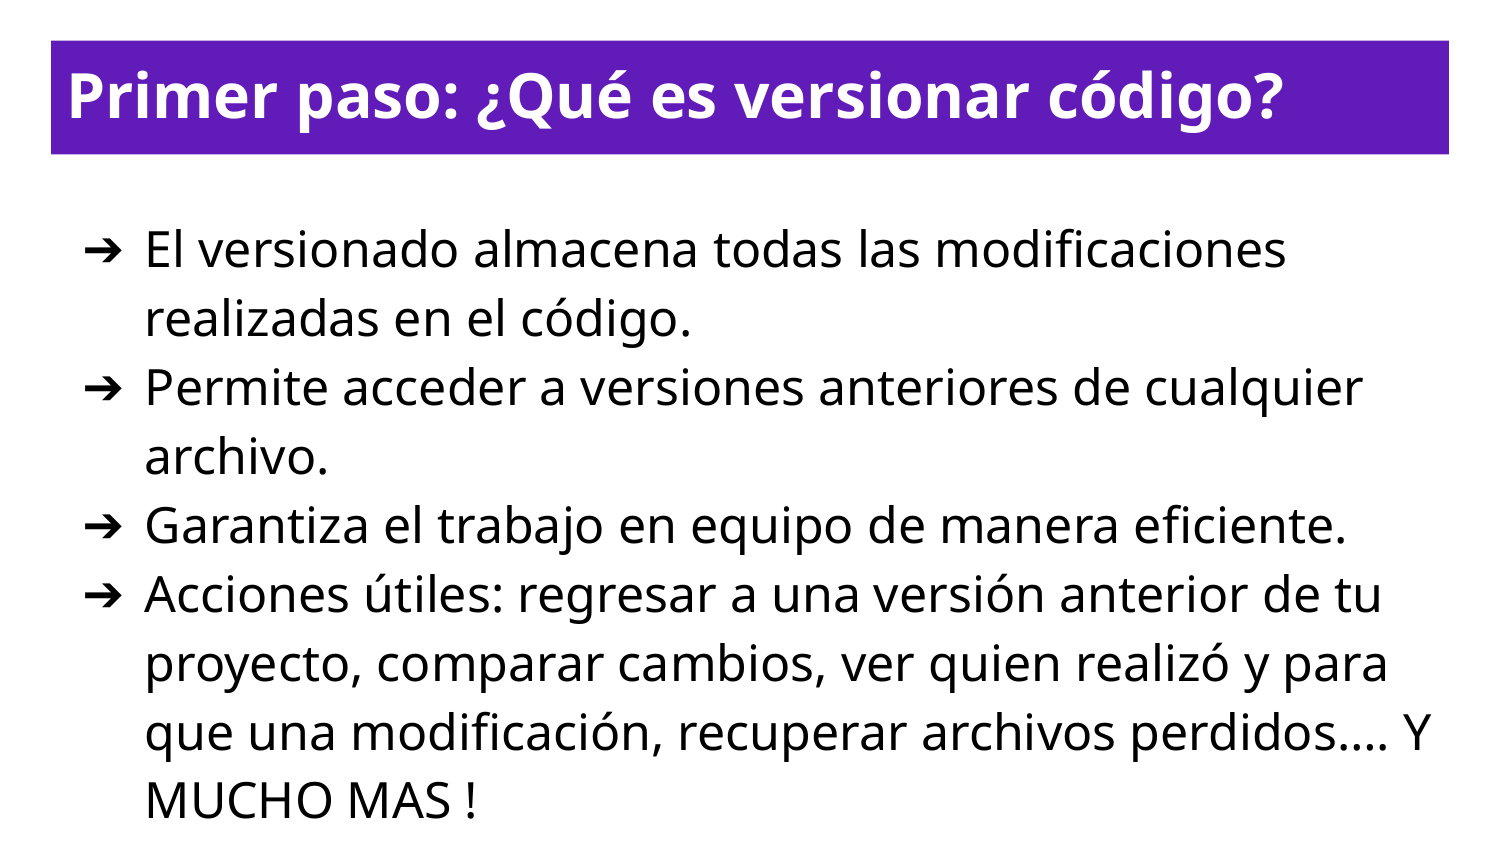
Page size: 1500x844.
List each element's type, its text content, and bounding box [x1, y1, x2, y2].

title Primer paso: ¿Qué es versionar código? [51, 40, 1449, 155]
text_box El versionado almacena todas las modificaciones realizadas en el código. Permite acceder a versiones anteriores de cualquier archivo. Garantiza el trabajo en equipo de manera eficiente. Acciones útiles: regresar a una versión anterior de tu proyecto, comparar cambios, ver quien realizó y para que una modificación, recuperar archivos perdidos…. Y MUCHO MAS ! [54, 193, 1453, 834]
